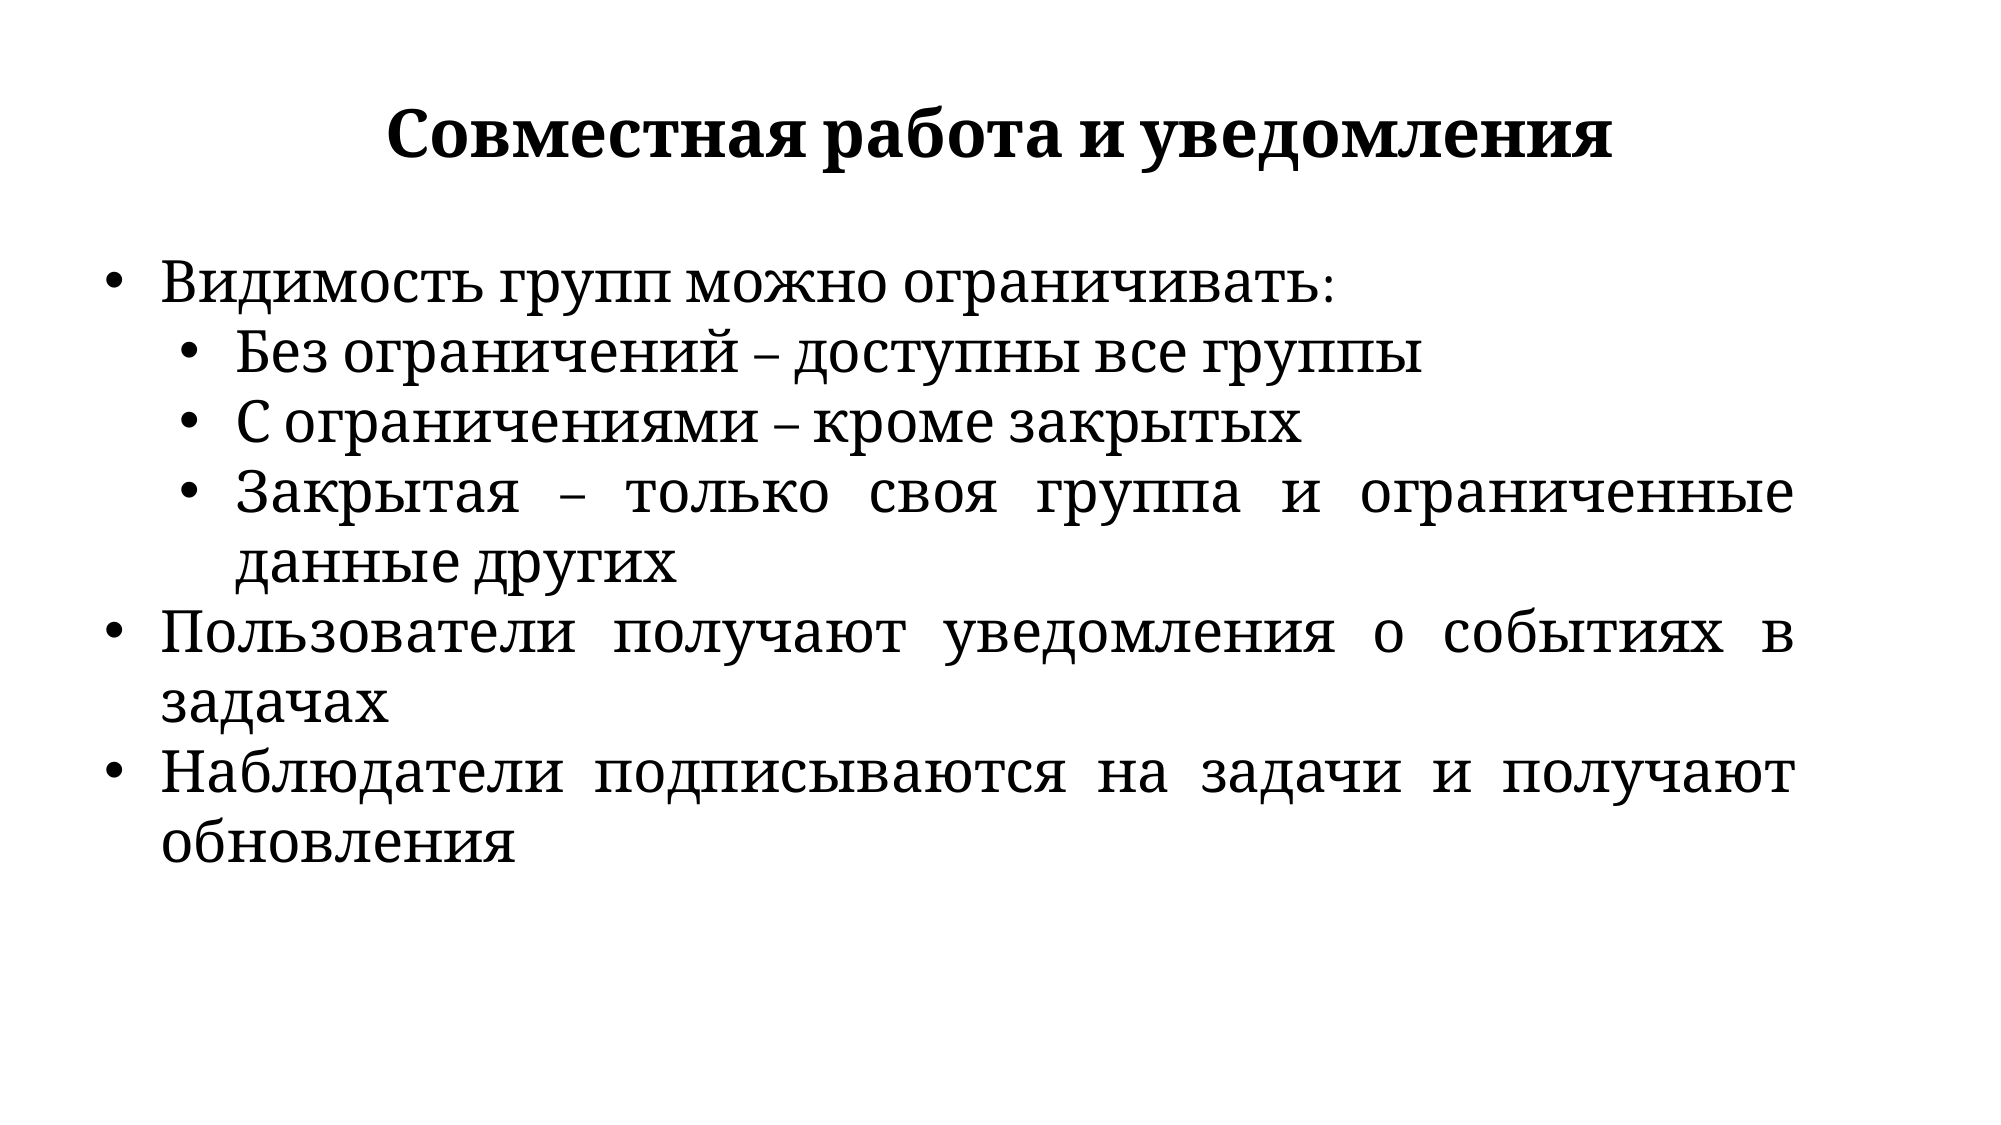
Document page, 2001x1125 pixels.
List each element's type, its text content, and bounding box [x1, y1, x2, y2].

text_box Видимость групп можно ограничивать: Без ограничений – доступны все группы С ограничениями – кроме закрытых Закрытая – только своя группа и ограниченные данные других Пользователи получают уведомления о событиях в задачах Наблюдатели подписываются на задачи и получают обновления [89, 236, 1812, 882]
title Совместная работа и уведомления [89, 78, 1911, 193]
